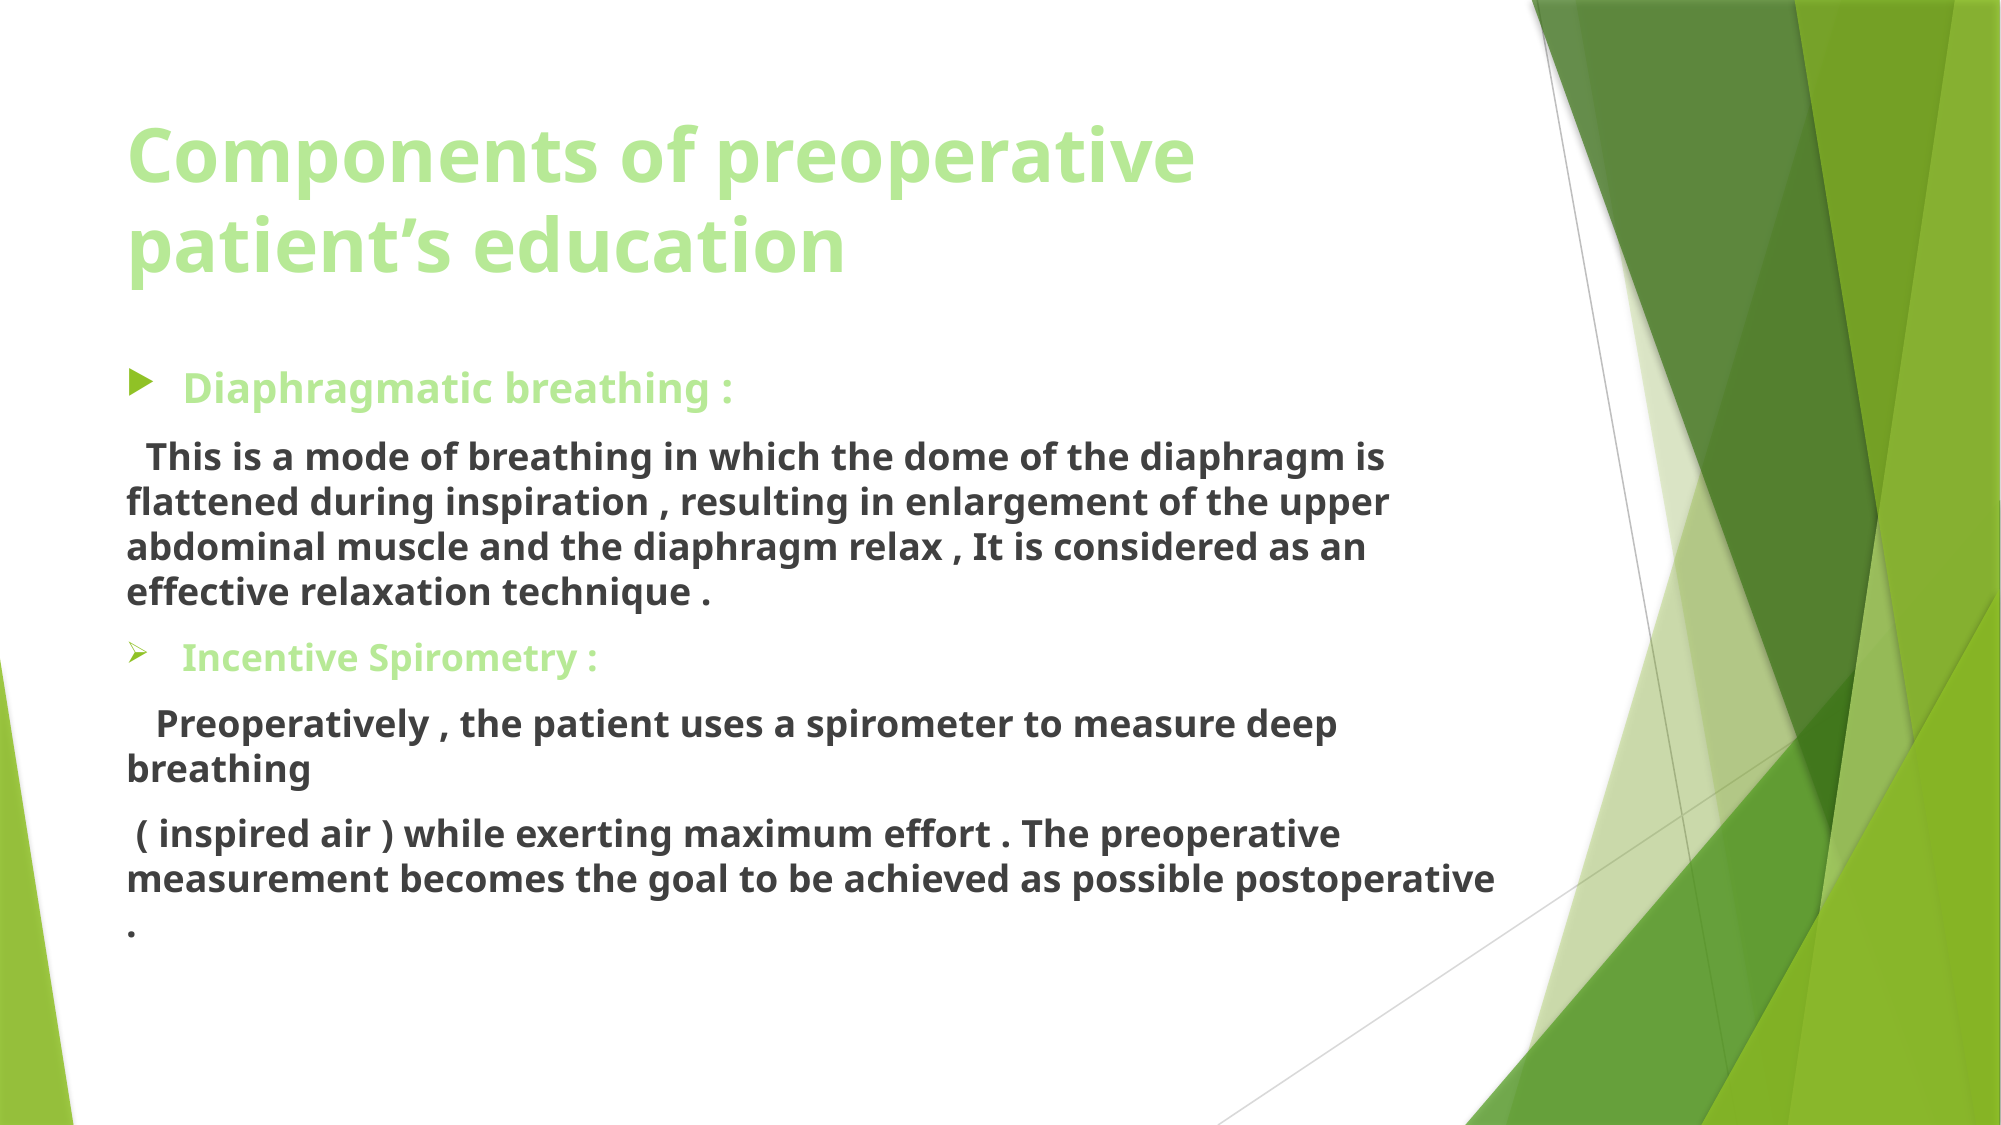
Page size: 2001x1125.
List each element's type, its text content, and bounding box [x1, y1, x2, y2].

list Diaphragmatic breathing : This is a mode of breathing in which the dome of the diaphragm is flattened during inspiration , resulting in enlargement of the upper abdominal muscle and the diaphragm relax , It is considered as an effective relaxation technique . Incentive Spirometry : Preoperatively , the patient uses a spirometer to measure deep breathing ( inspired air ) while exerting maximum effort . The preoperative measurement becomes the goal to be achieved as possible postoperative . [111, 354, 1522, 992]
title Components of preoperative patient’s education [111, 99, 1522, 317]
